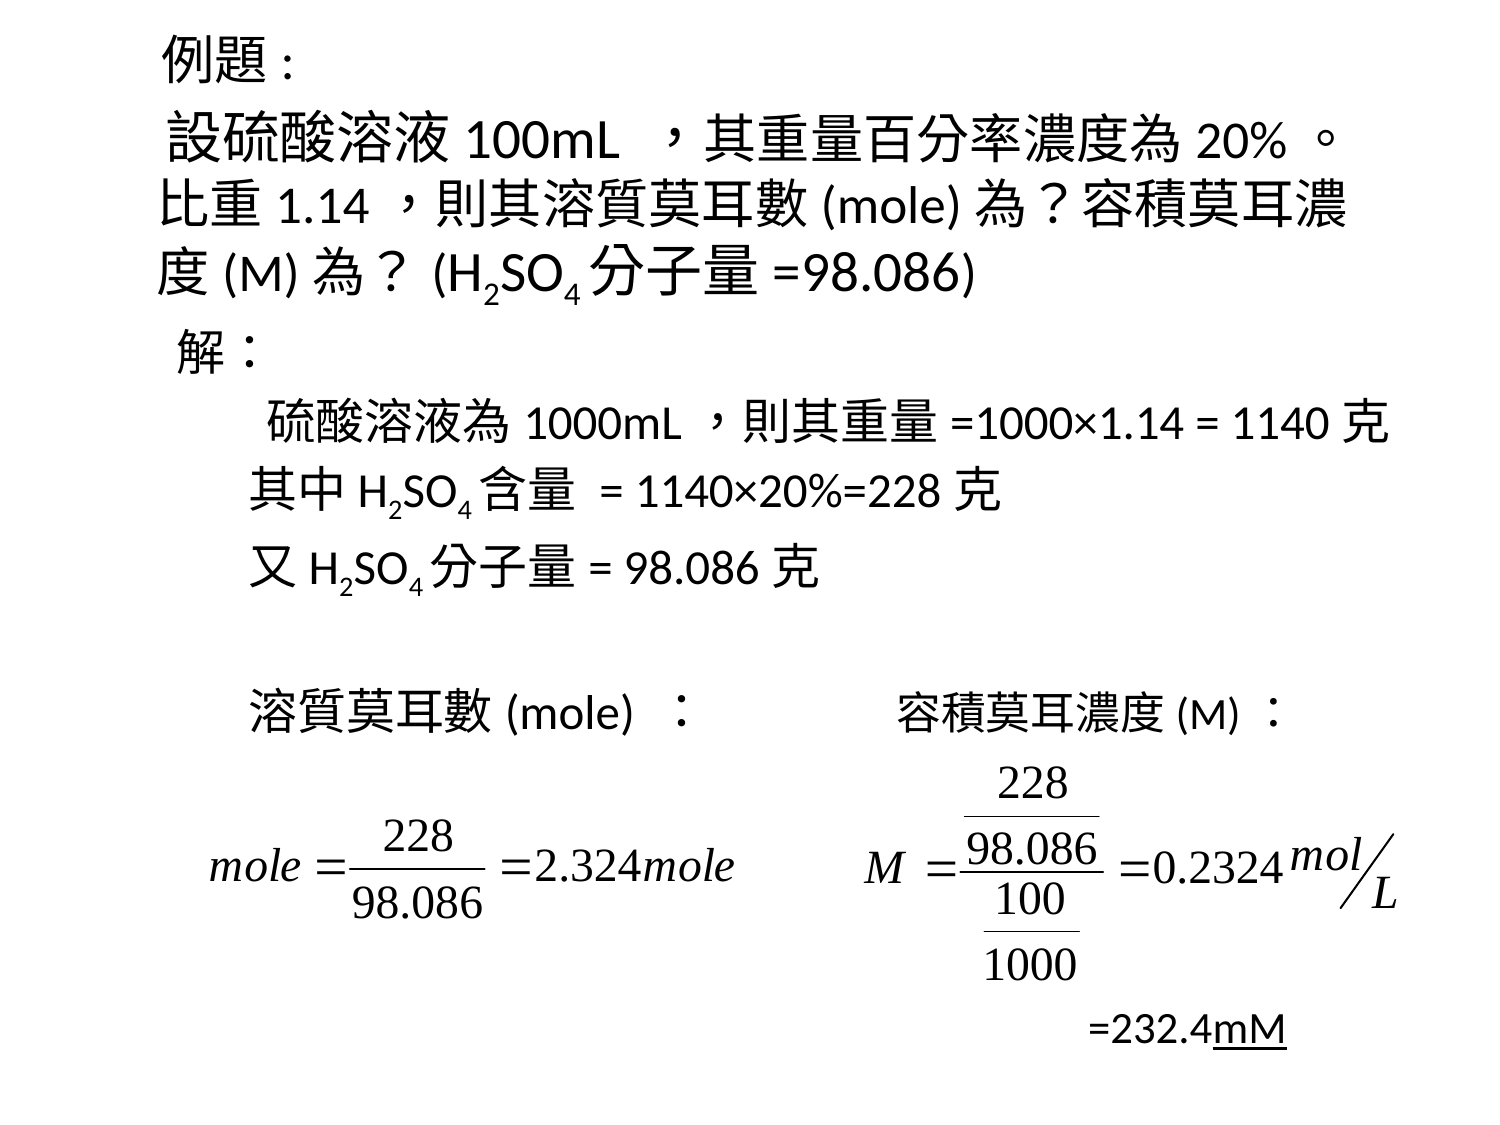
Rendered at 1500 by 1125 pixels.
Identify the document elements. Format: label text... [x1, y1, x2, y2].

text_box 例題: 設硫酸溶液100mL ，其重量百分率濃度為20%。比重1.14，則其溶質莫耳數(mole)為？容積莫耳濃度(M)為？(H2SO4分子量=98.086) 解： 硫酸溶液為1000mL，則其重量=1000×1.14 = 1140克 其中H2SO4含量 = 1140×20%=228克 又H2SO4分子量= 98.086克 溶質莫耳數(mole) ： 容積莫耳濃度(M)： =232.4mM [86, 19, 1412, 1090]
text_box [200, 805, 742, 930]
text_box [855, 751, 1410, 992]
